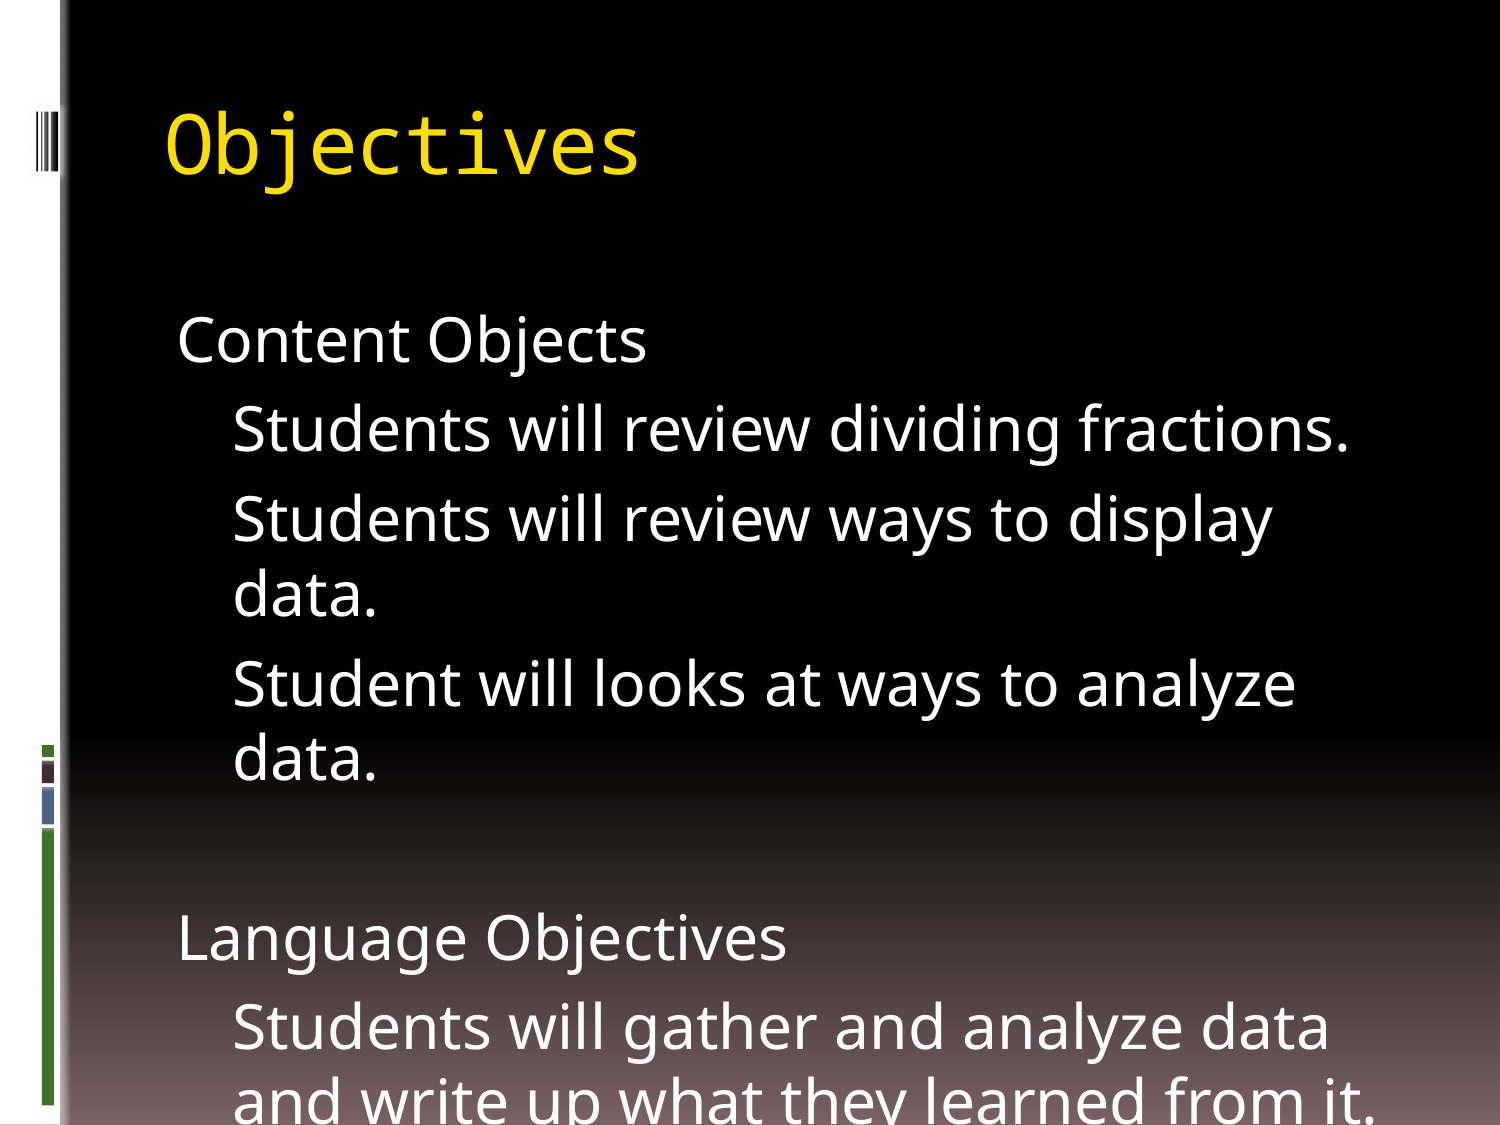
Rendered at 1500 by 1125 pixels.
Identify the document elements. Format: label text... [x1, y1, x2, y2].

title Objectives [150, 83, 1425, 234]
list Content Objects Students will review dividing fractions. Students will review ways to display data. Student will looks at ways to analyze data. Language Objectives Students will gather and analyze data and write up what they learned from it. [150, 292, 1425, 1043]
